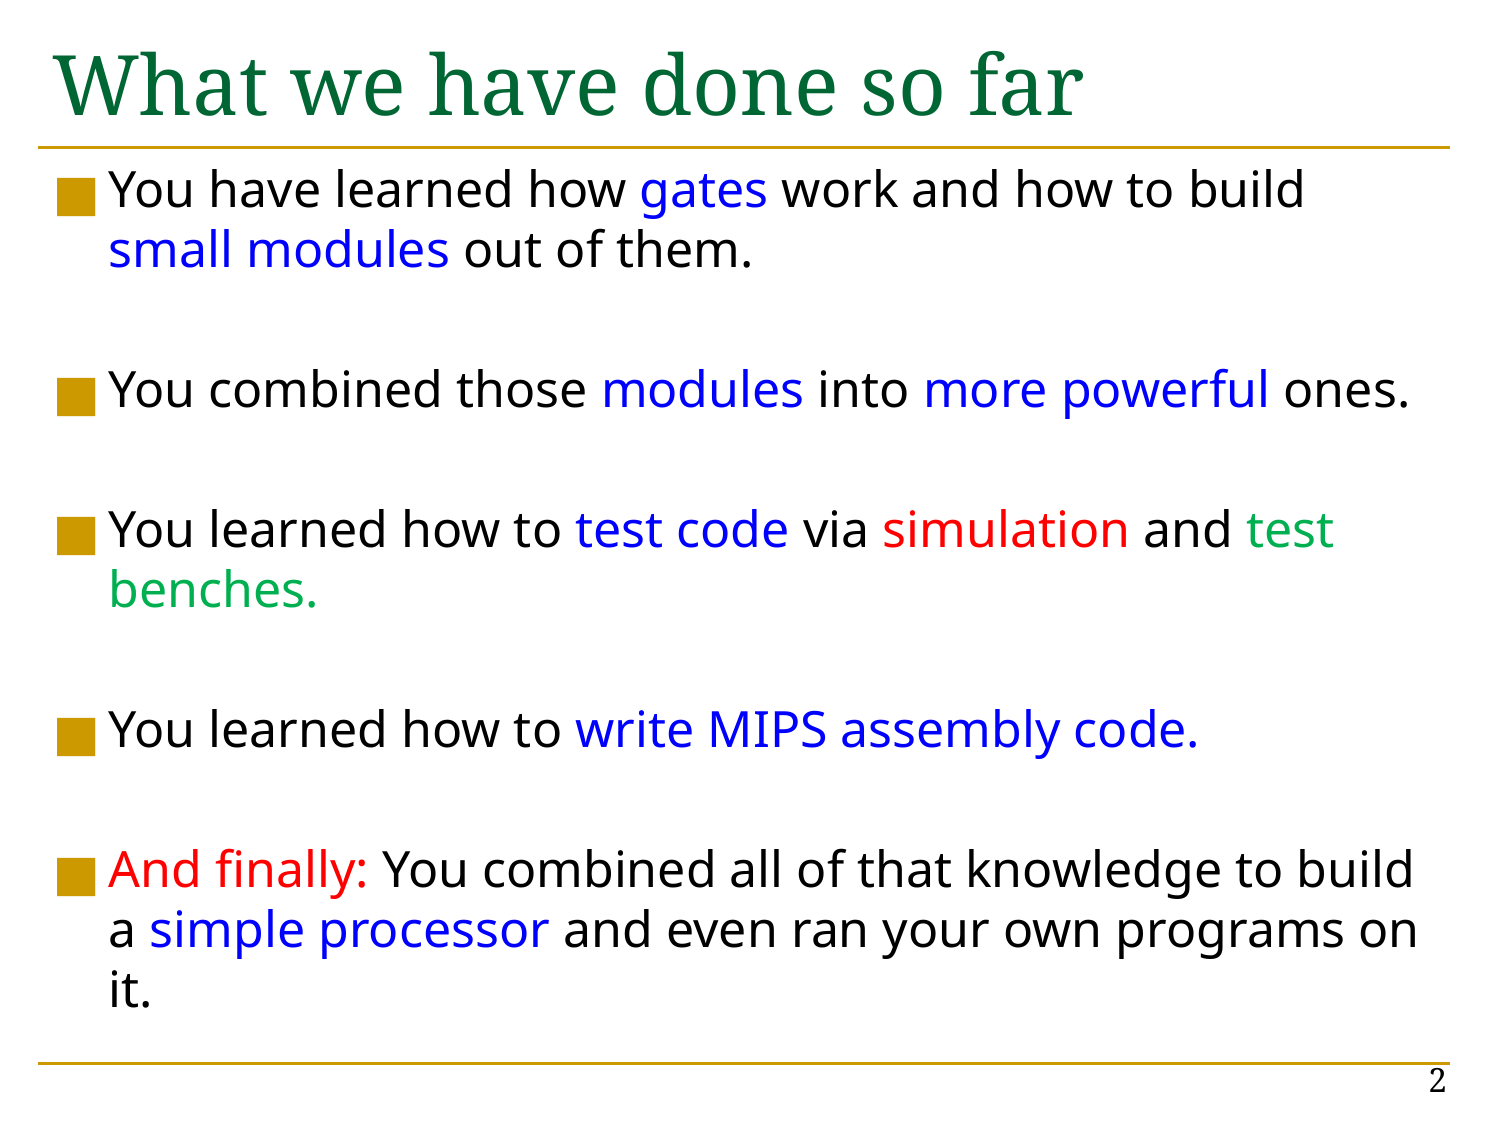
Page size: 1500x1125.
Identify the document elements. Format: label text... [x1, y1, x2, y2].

title What we have done so far [37, 24, 1450, 149]
slide_number 2 [1111, 1036, 1462, 1112]
list You have learned how gates work and how to build small modules out of them. You combined those modules into more powerful ones. You learned how to test code via simulation and test benches. You learned how to write MIPS assembly code. And finally: You combined all of that knowledge to build a simple processor and even ran your own programs on it. [37, 149, 1450, 1063]
